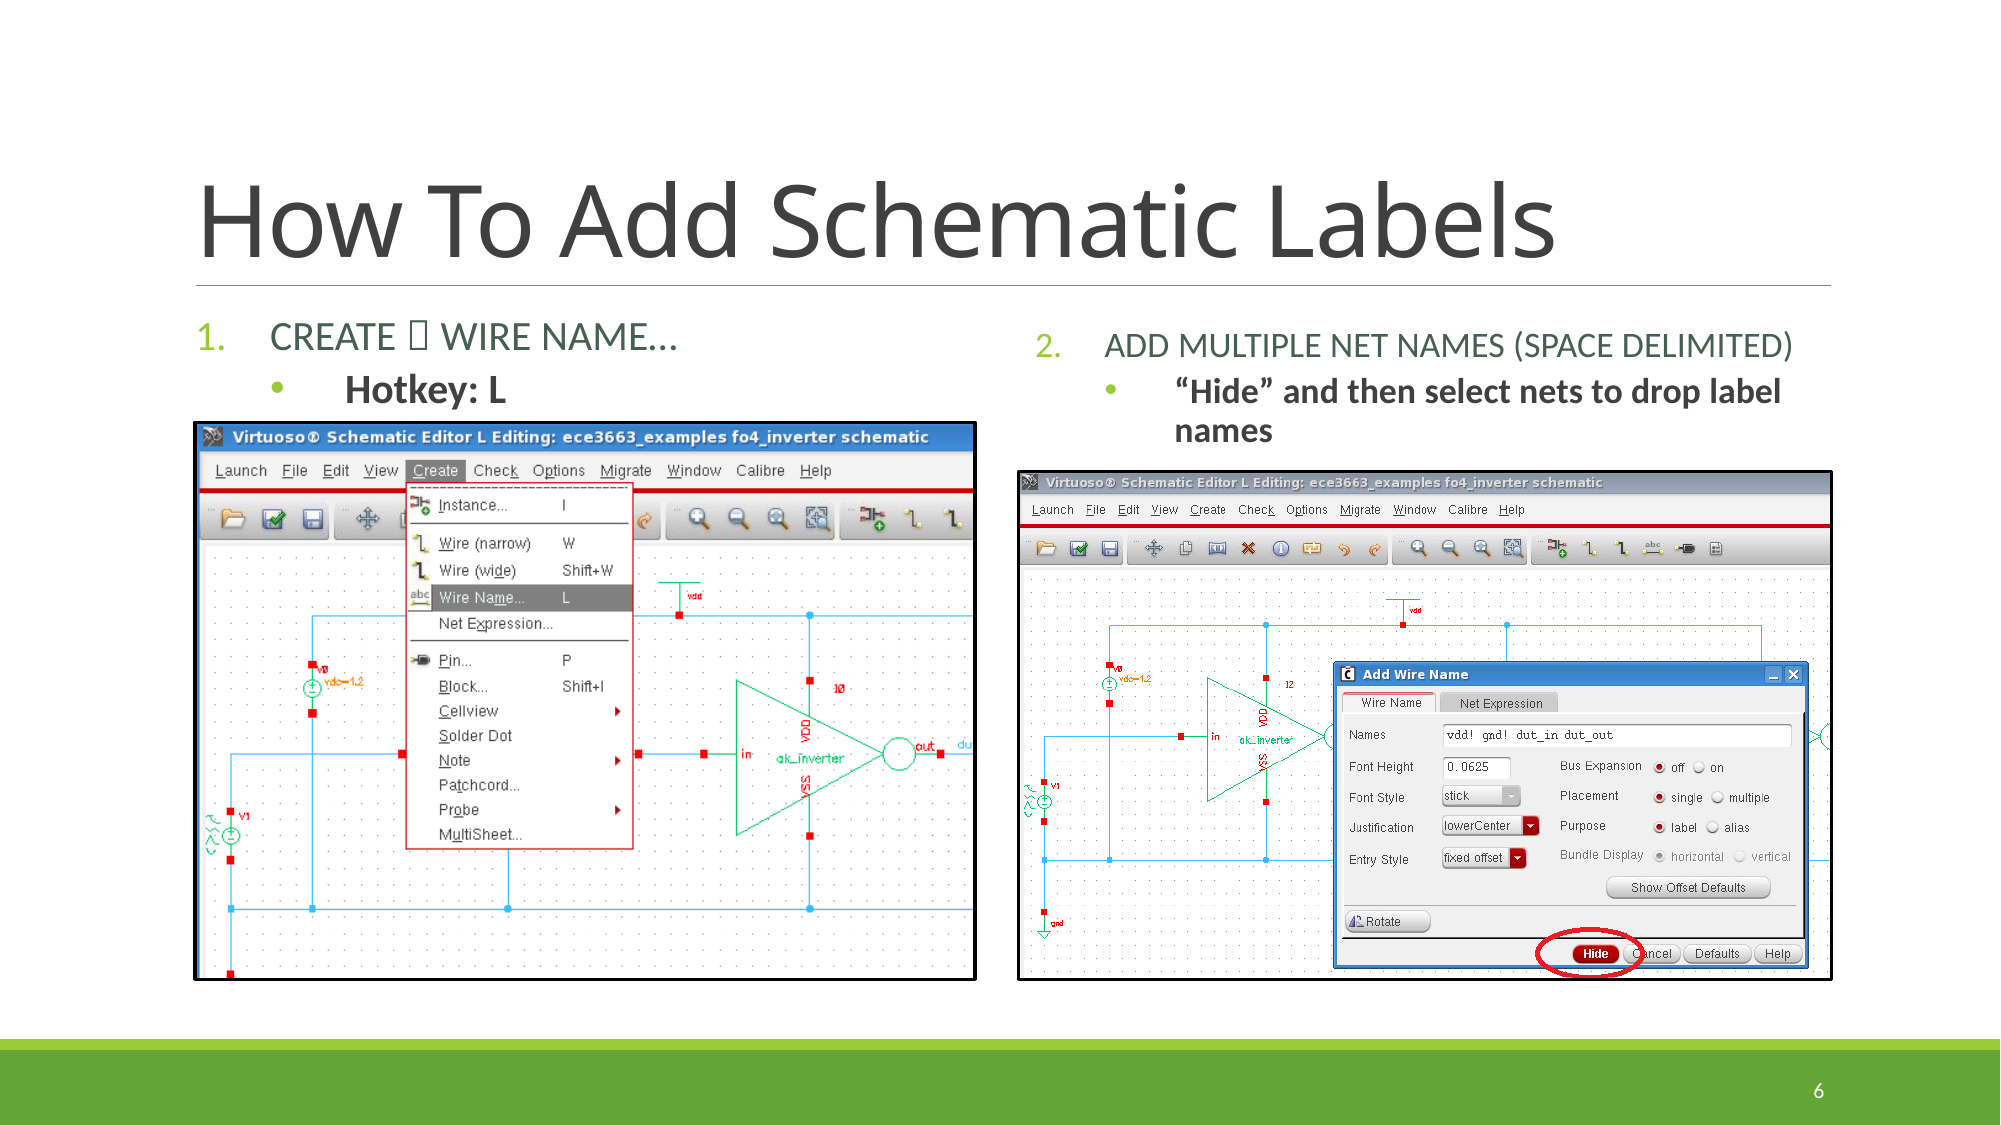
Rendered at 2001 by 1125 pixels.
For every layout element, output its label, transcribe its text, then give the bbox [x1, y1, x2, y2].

list ADD MULTIPLE NET NAMES (SPACE DELIMITED) “Hide” and then select nets to drop label names [1020, 302, 1830, 470]
slide_number 6 [1624, 1059, 1840, 1120]
title How To Add Schematic Labels [180, 47, 1830, 285]
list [1019, 472, 1831, 979]
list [195, 423, 974, 979]
list Create  Wire name… Hotkey: L [180, 302, 990, 424]
